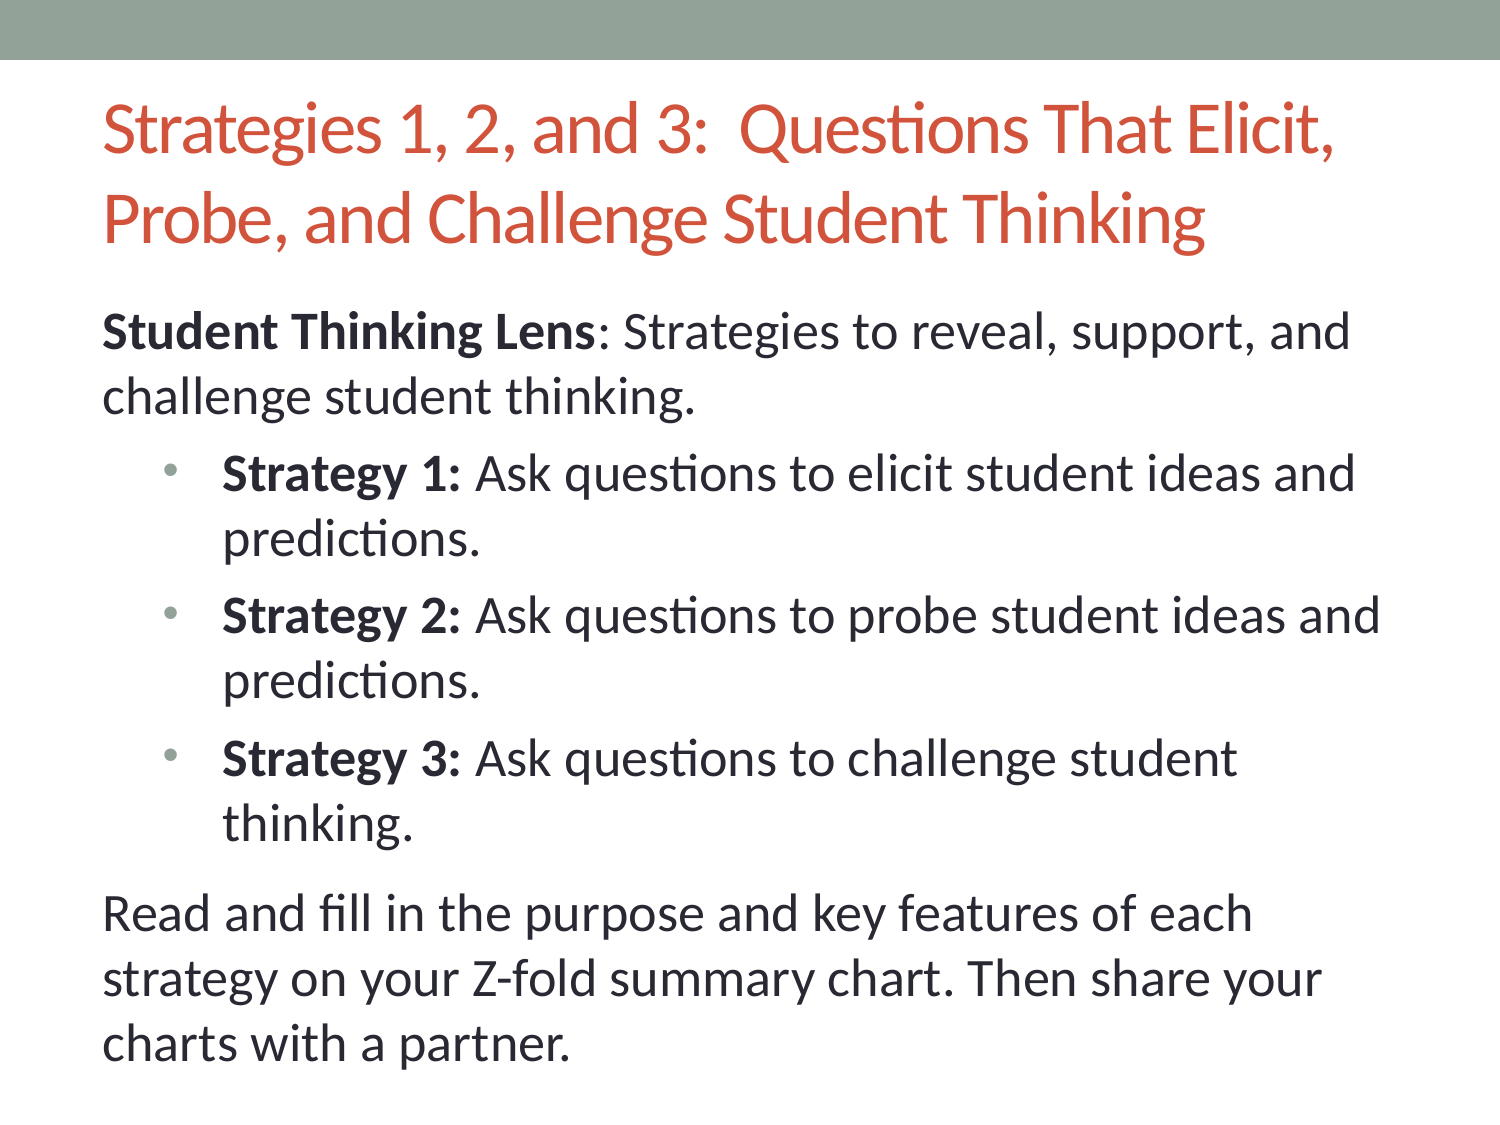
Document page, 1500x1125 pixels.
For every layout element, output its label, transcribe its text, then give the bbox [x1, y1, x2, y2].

list Student Thinking Lens: Strategies to reveal, support, and challenge student thinking. Strategy 1: Ask questions to elicit student ideas and predictions. Strategy 2: Ask questions to probe student ideas and predictions. Strategy 3: Ask questions to challenge student thinking. Read and fill in the purpose and key features of each strategy on your Z-fold summary chart. Then share your charts with a partner. [87, 287, 1450, 1063]
title Strategies 1, 2, and 3: Questions That Elicit, Probe, and Challenge Student Thinking [87, 75, 1425, 263]
